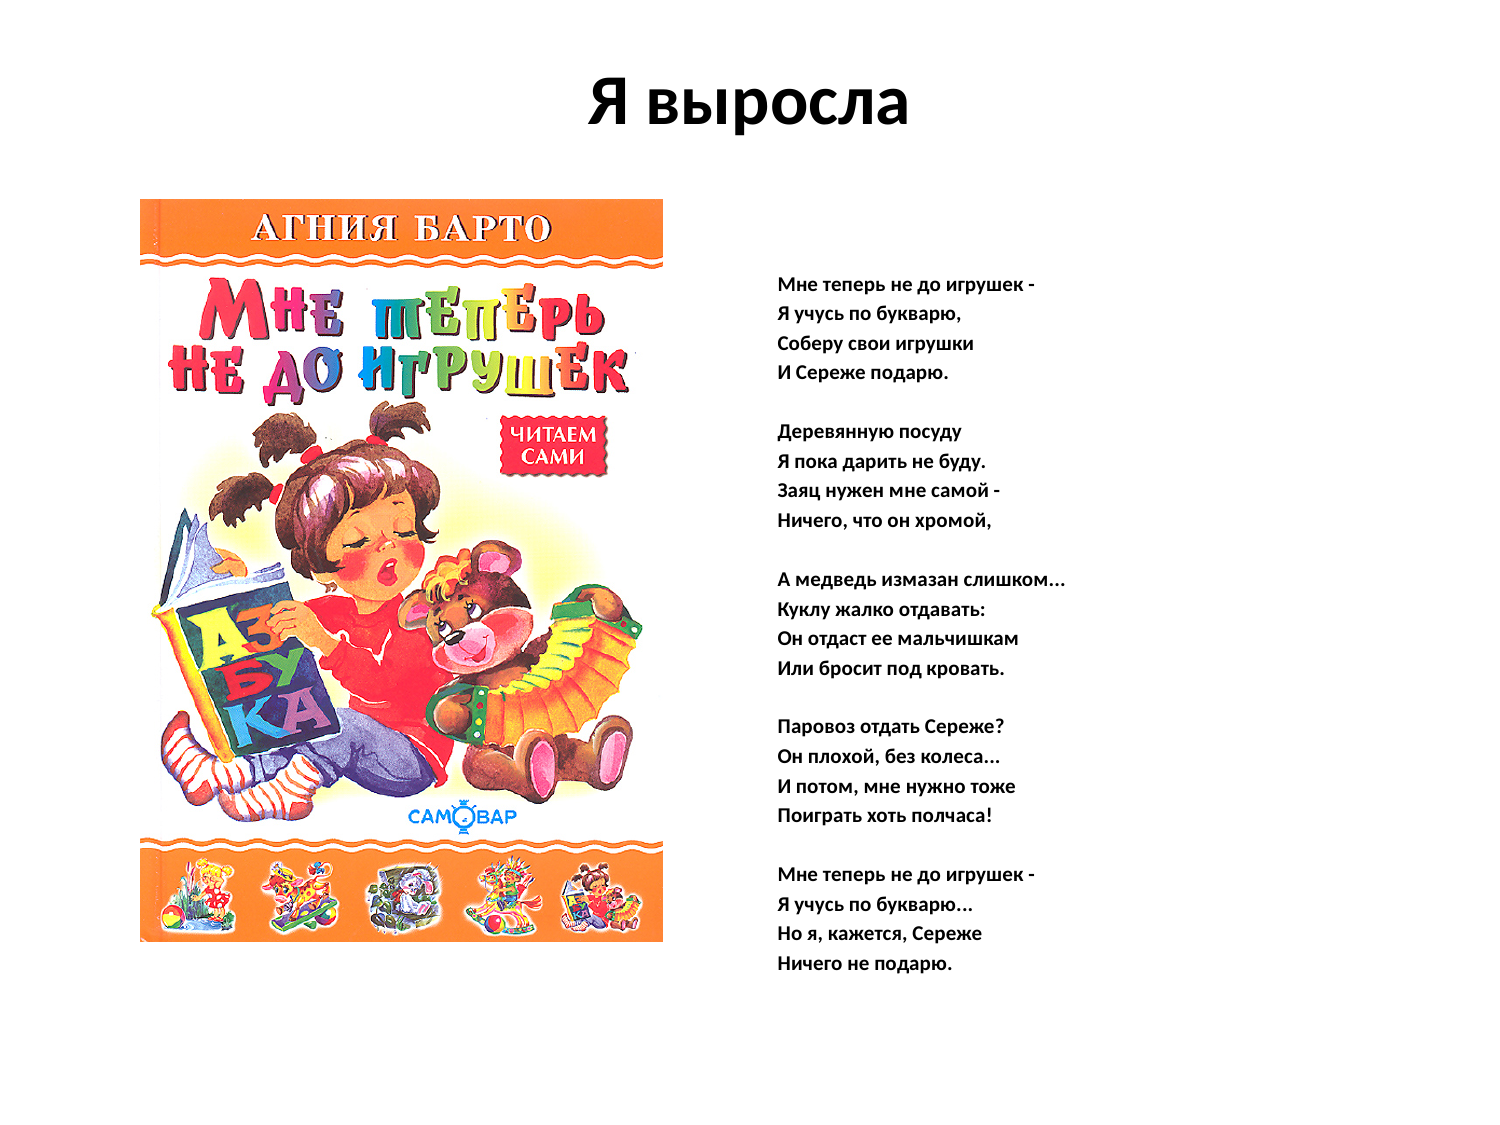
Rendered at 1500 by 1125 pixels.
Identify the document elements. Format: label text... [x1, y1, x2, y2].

title Я выросла [75, 45, 1425, 233]
list Мне теперь не до игрушек - Я учусь по букварю, Соберу свои игрушки И Сереже подарю. Деревянную посуду Я пока дарить не буду. Заяц нужен мне самой - Ничего, что он хромой, А медведь измазан слишком... Куклу жалко отдавать: Он отдаст ее мальчишкам Или бросит под кровать. Паровоз отдать Сереже? Он плохой, без колеса... И потом, мне нужно тоже Поиграть хоть полчаса! Мне теперь не до игрушек - Я учусь по букварю... Но я, кажется, Сереже Ничего не подарю. [762, 262, 1425, 1005]
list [140, 198, 663, 942]
